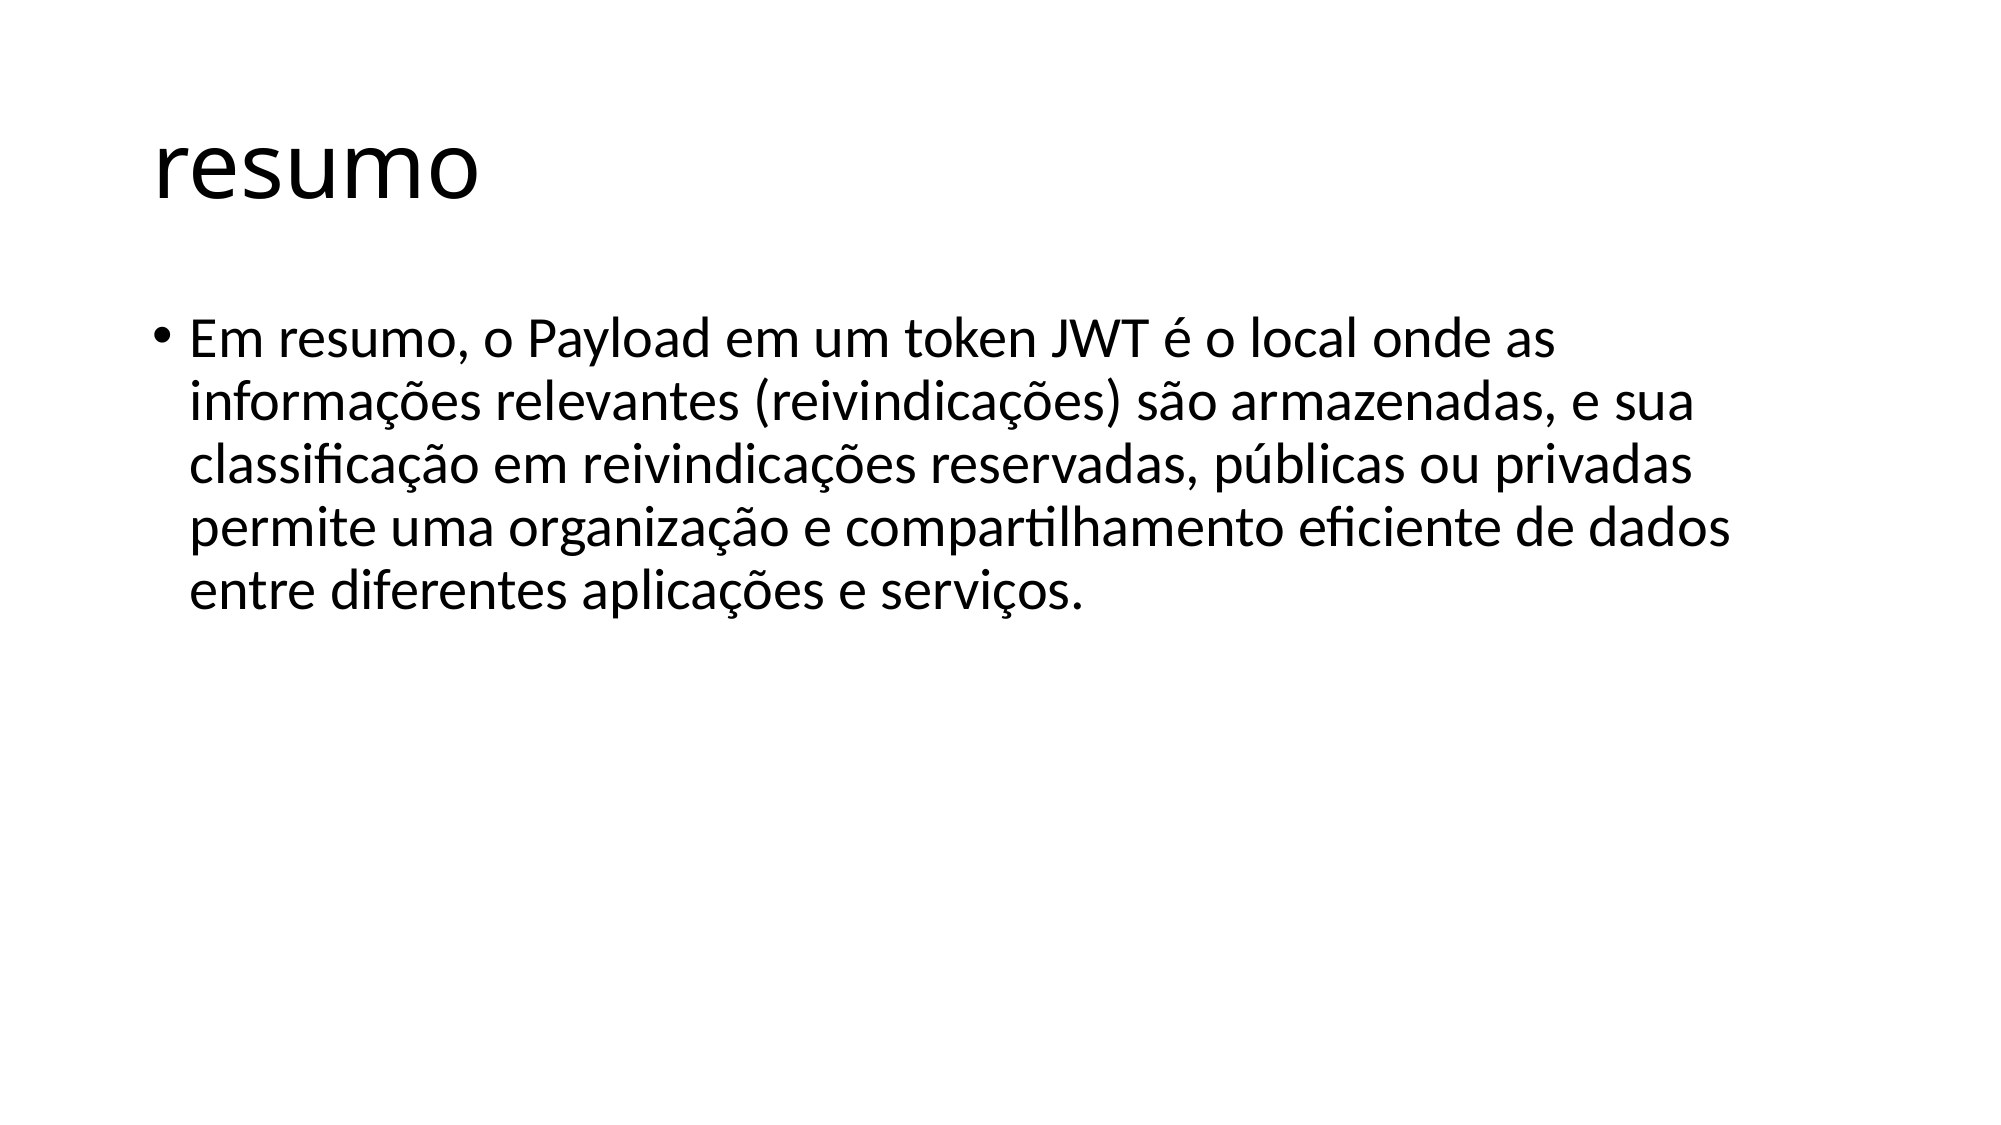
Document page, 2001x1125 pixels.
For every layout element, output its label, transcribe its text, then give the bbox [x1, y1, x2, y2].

list Em resumo, o Payload em um token JWT é o local onde as informações relevantes (reivindicações) são armazenadas, e sua classificação em reivindicações reservadas, públicas ou privadas permite uma organização e compartilhamento eficiente de dados entre diferentes aplicações e serviços. [137, 299, 1863, 1014]
title resumo [137, 59, 1863, 278]
